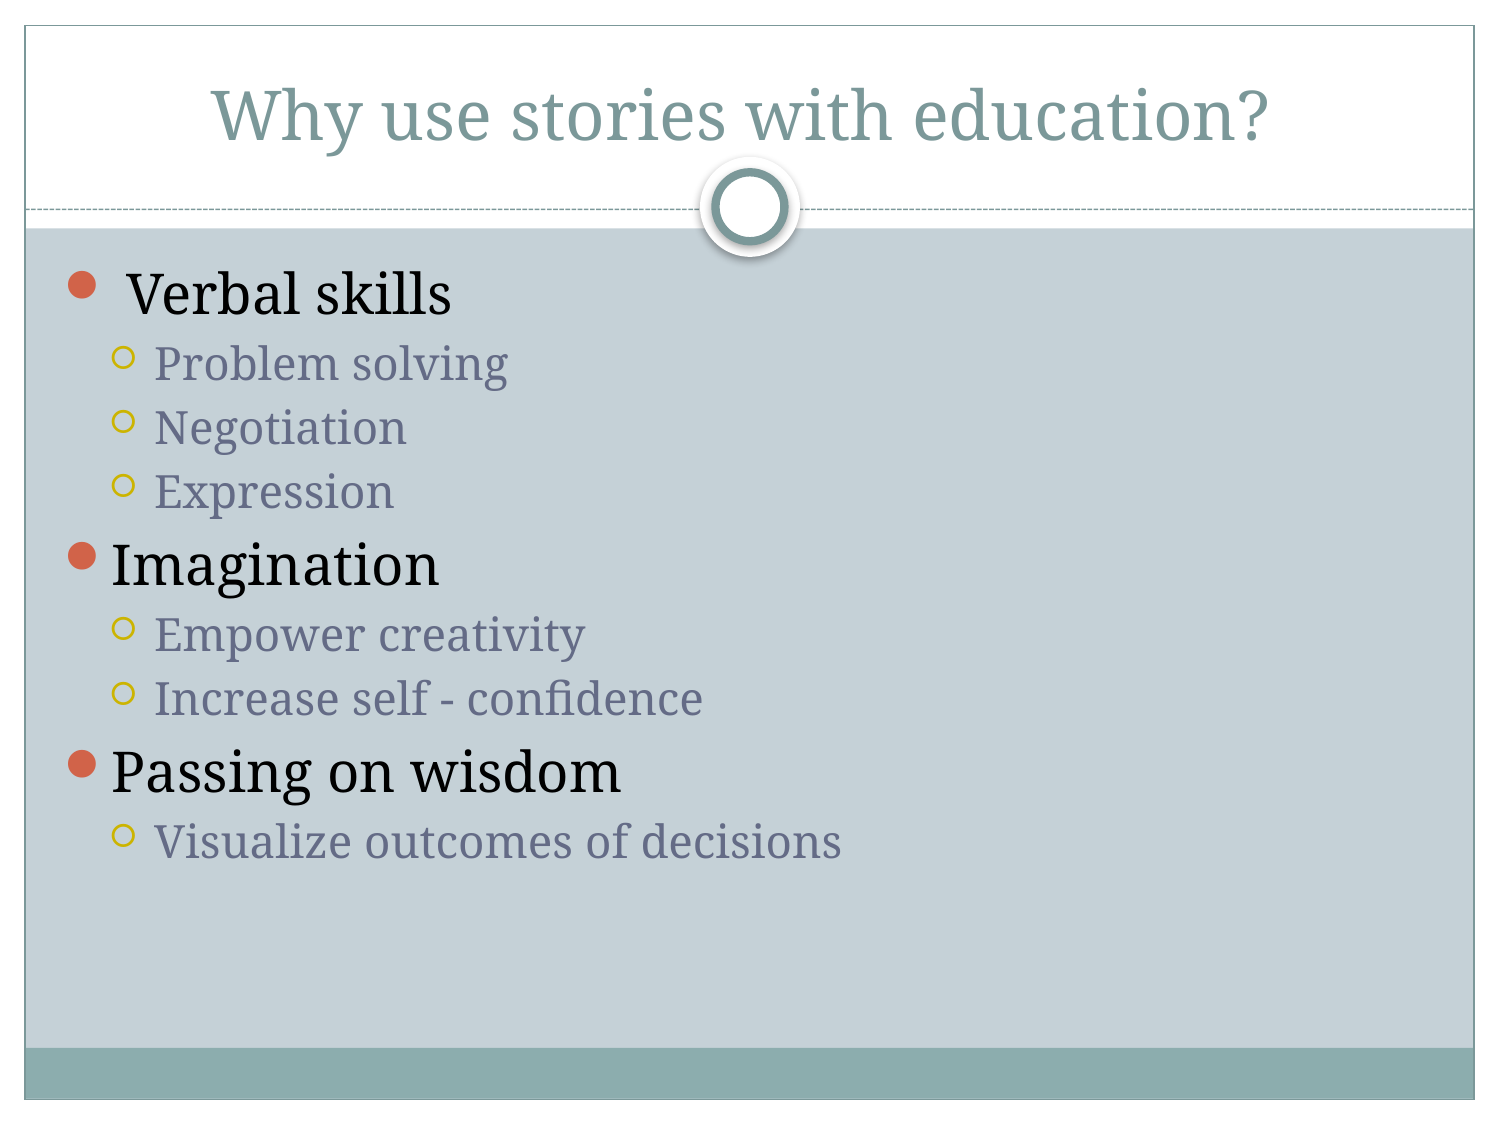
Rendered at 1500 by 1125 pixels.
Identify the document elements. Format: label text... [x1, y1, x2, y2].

list Verbal skills Problem solving Negotiation Expression Imagination Empower creativity Increase self - confidence Passing on wisdom Visualize outcomes of decisions [49, 250, 1445, 1001]
title Why use stories with education? [49, 37, 1450, 162]
